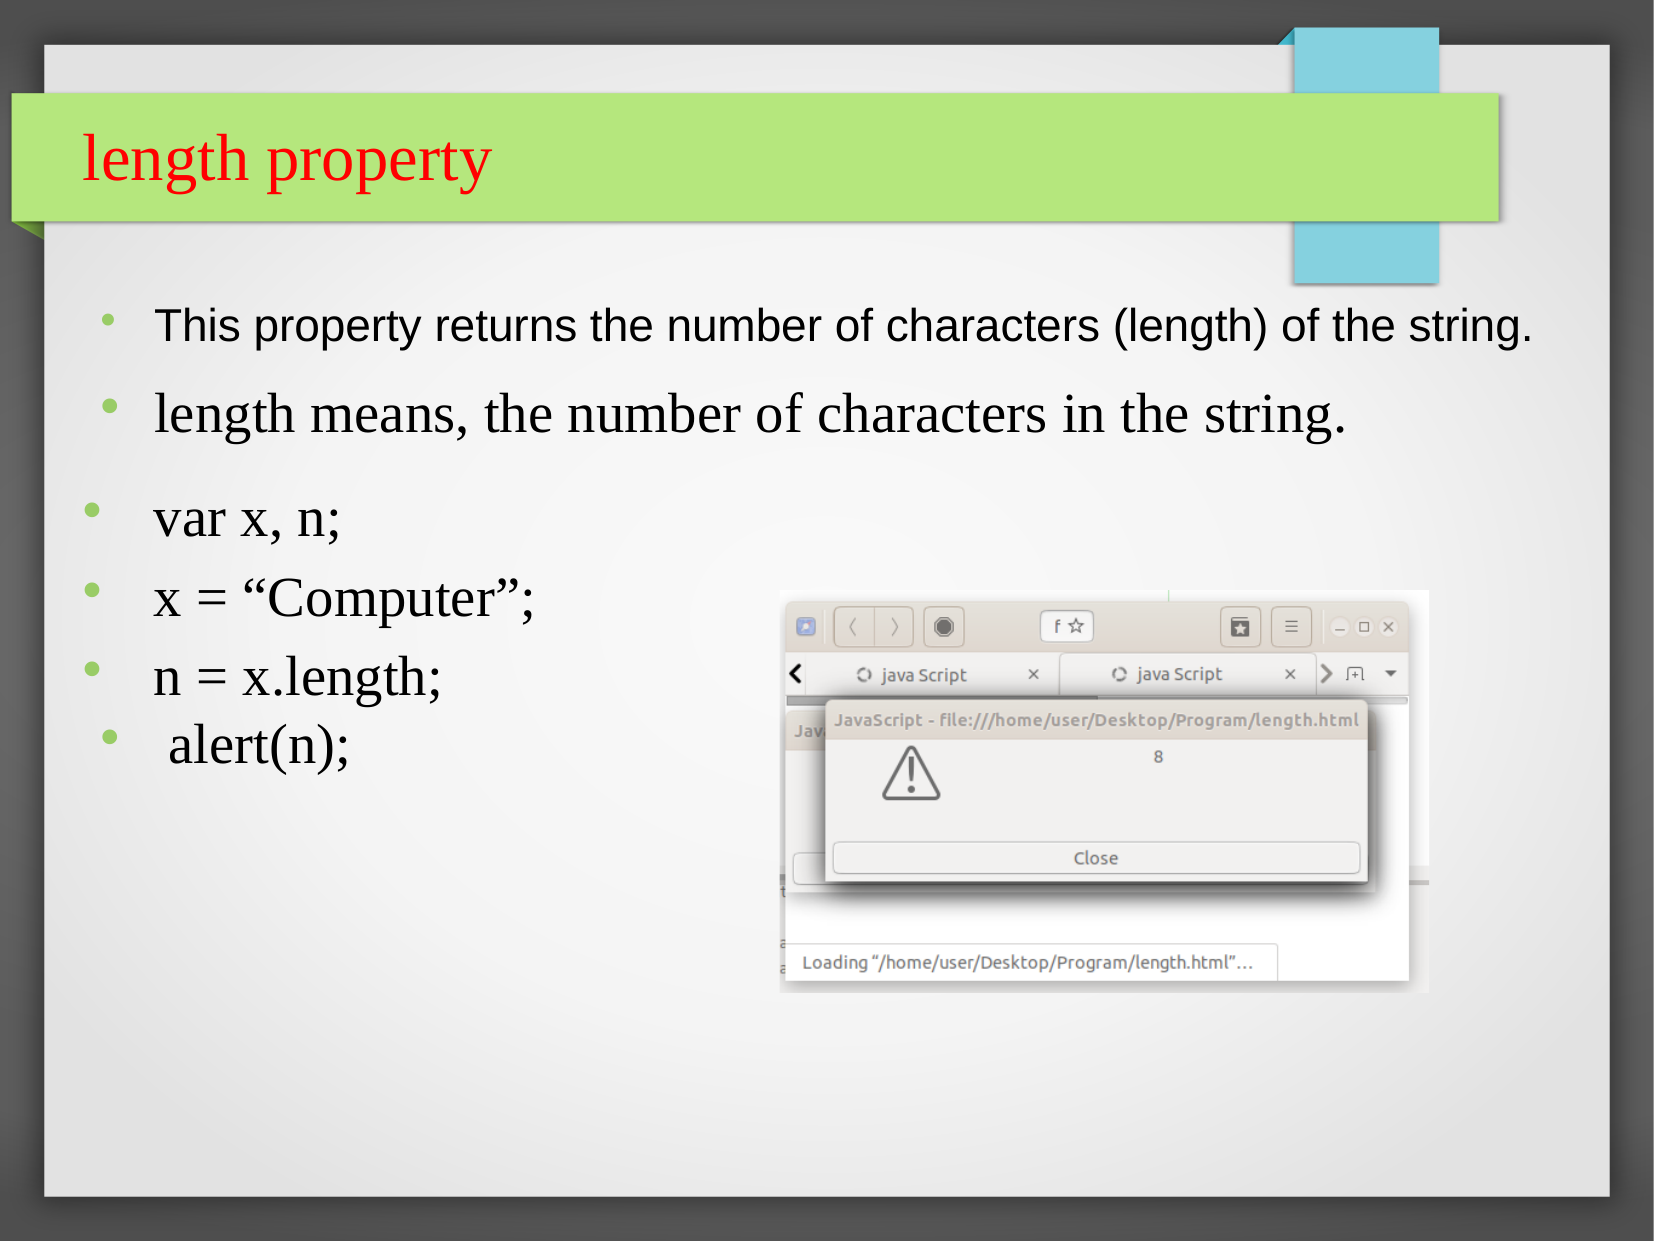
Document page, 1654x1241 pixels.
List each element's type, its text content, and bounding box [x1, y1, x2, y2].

picture [0, 0, 1654, 1241]
text_box This property returns the number of characters (length) of the string. length means, the number of characters in the string. var x, n; x = “Computer”; n = x.length; alert(n); [82, 295, 1571, 815]
text_box length property [82, 113, 1264, 194]
